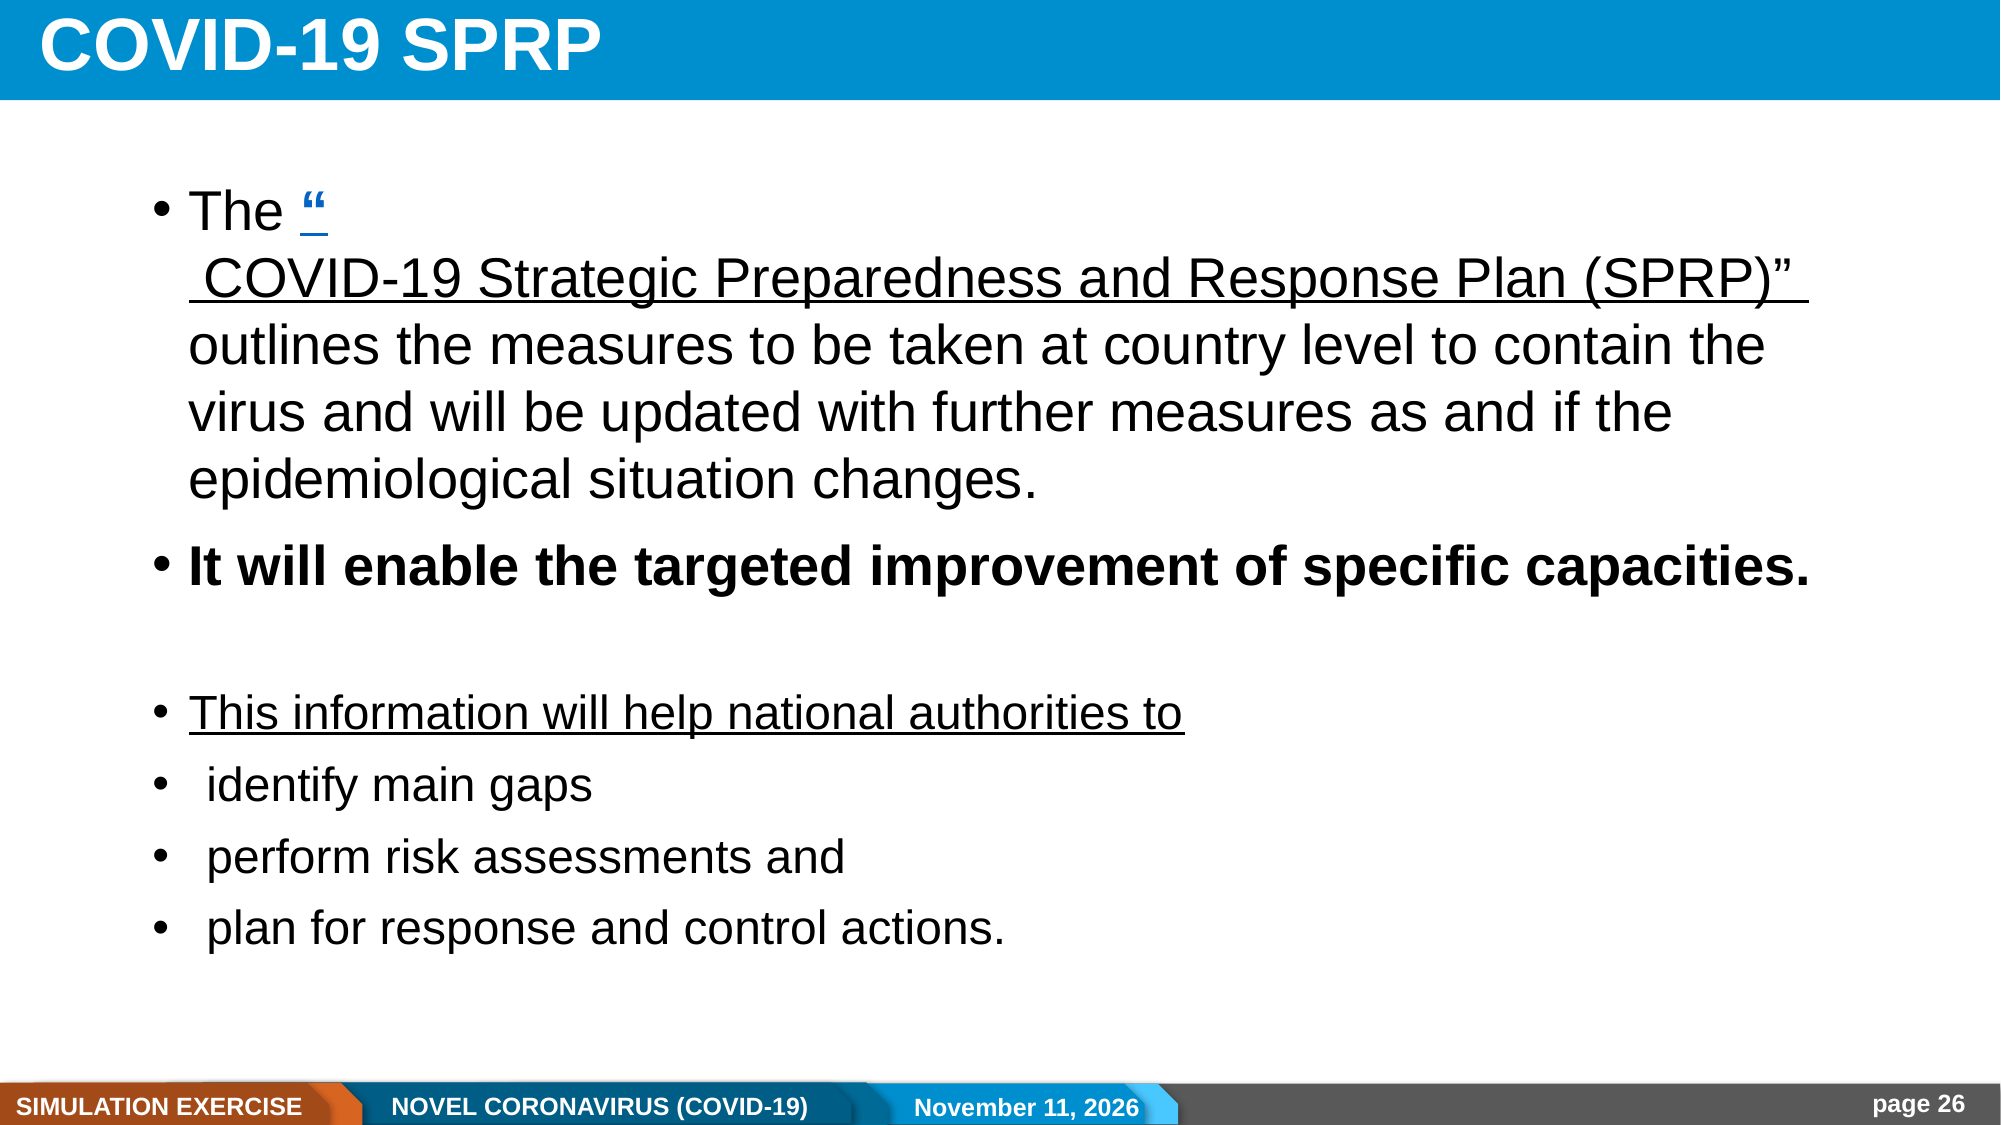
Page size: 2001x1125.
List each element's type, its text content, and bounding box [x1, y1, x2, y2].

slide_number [899, 1076, 1518, 1125]
title COVID-19 SPRP [25, 0, 1750, 94]
list The “ COVID-19 Strategic Preparedness and Response Plan (SPRP)” outlines the measures to be taken at country level to contain the virus and will be updated with further measures as and if the epidemiological situation changes. It will enable the targeted improvement of specific capacities. This information will help national authorities to identify main gaps perform risk assessments and plan for response and control actions. [137, 166, 1863, 1014]
